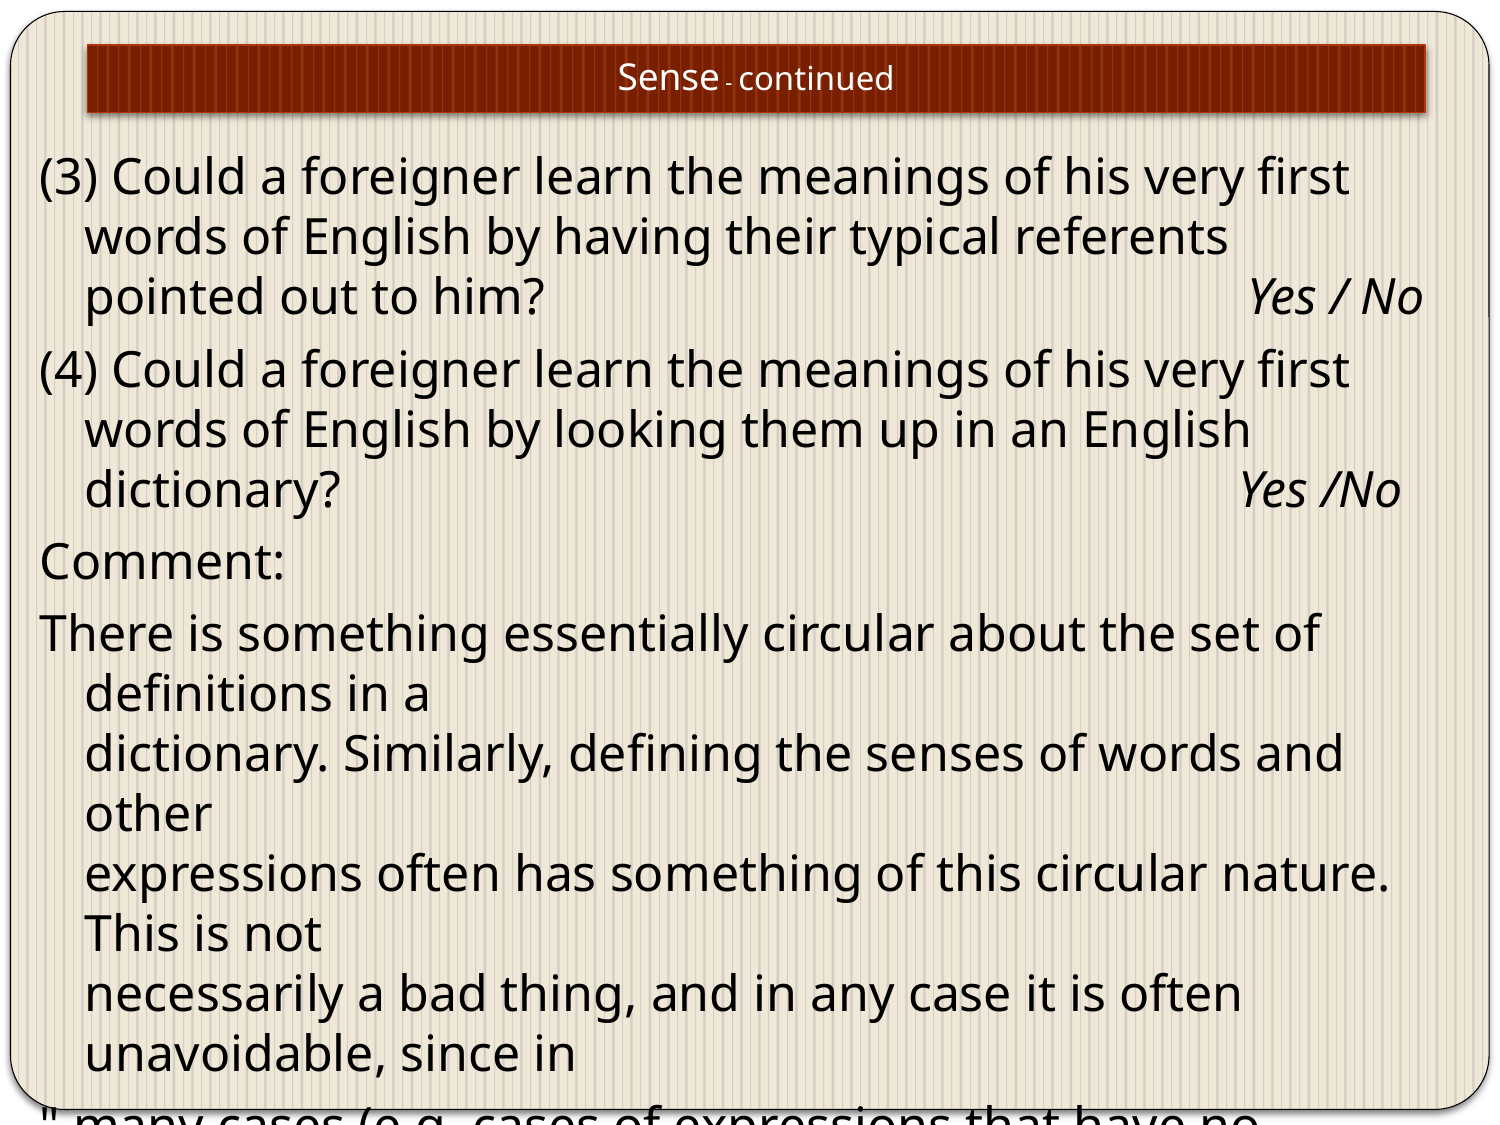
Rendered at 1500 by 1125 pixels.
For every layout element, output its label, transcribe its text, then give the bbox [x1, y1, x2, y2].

list (3) Could a foreigner learn the meanings of his very first words of English by having their typical referents pointed out to him? Yes / No (4) Could a foreigner learn the meanings of his very first words of English by looking them up in an English dictionary? Yes /No Comment: There is something essentially circular about the set of definitions in a dictionary. Similarly, defining the senses of words and other expressions often has something of this circular nature. This is not necessarily a bad thing, and in any case it is often unavoidable, since in " many cases (e.g. cases of expressions that have no referents: and, etc.) there is no way of indicating the meaning of an expression except with other words. [24, 137, 1500, 1100]
title Sense - continued [87, 44, 1426, 113]
